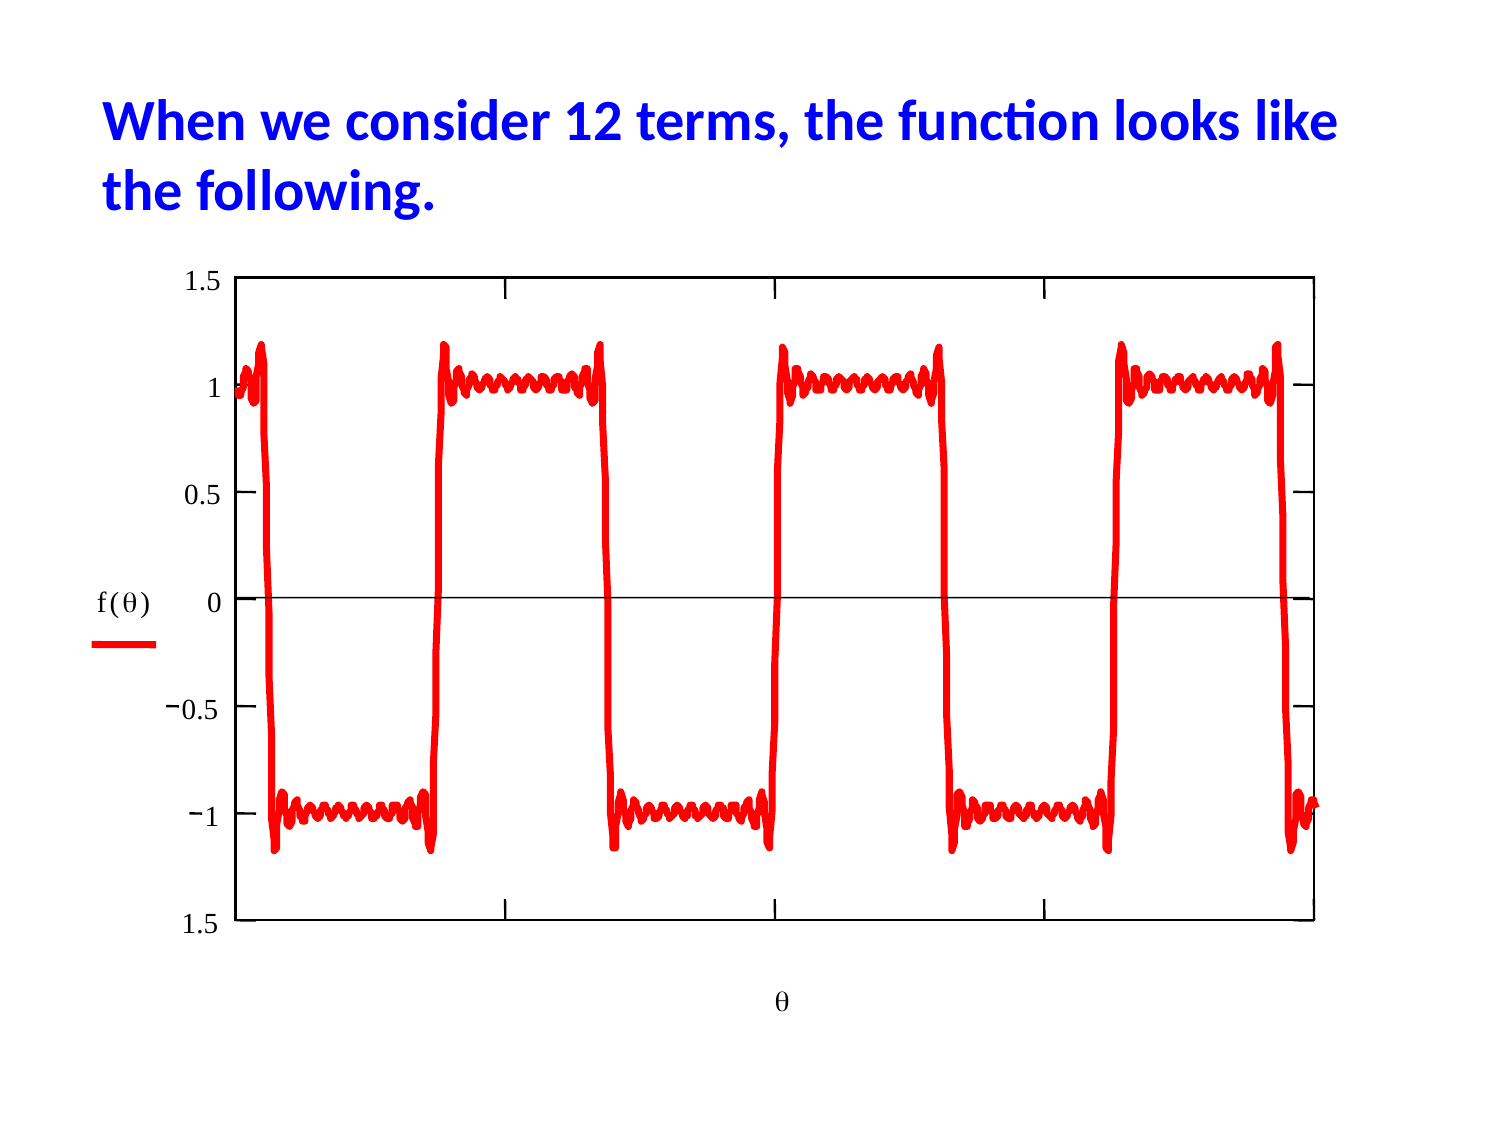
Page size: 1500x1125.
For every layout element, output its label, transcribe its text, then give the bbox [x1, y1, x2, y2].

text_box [91, 261, 1317, 1018]
text_box When we consider 12 terms, the function looks like the following. [87, 74, 1425, 230]
